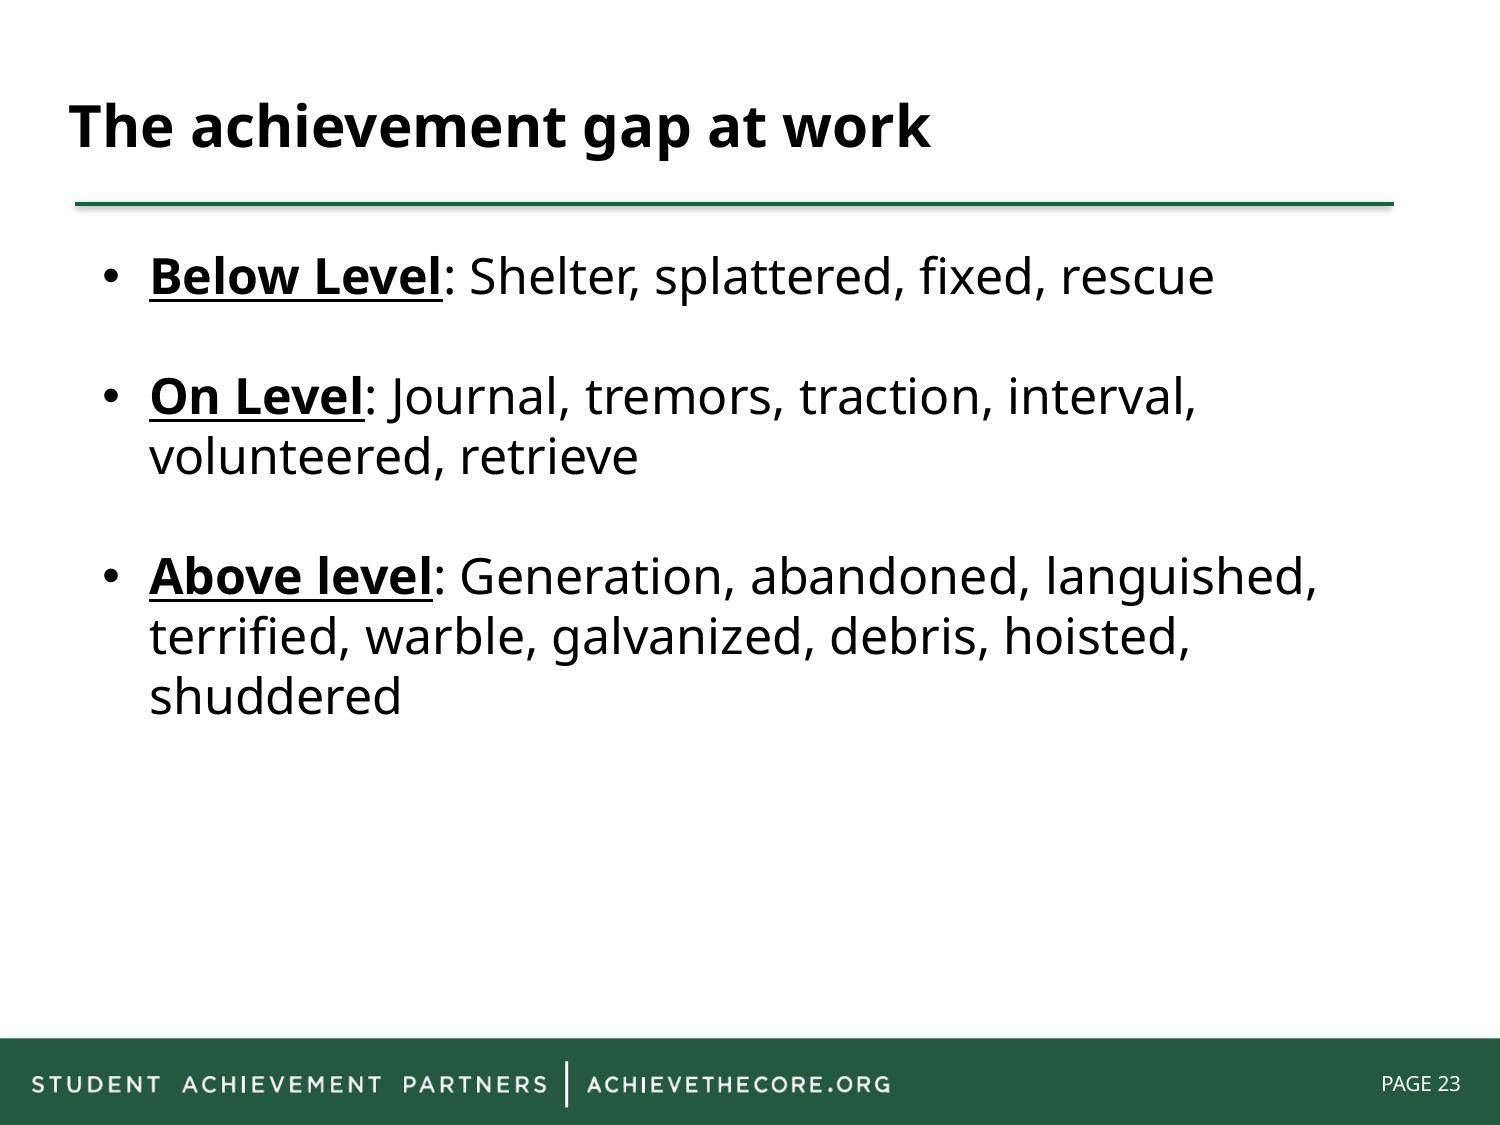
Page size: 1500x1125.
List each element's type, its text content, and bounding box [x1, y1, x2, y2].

text_box The achievement gap at work [53, 30, 1404, 218]
text_box Below Level: Shelter, splattered, fixed, rescue On Level: Journal, tremors, traction, interval, volunteered, retrieve Above level: Generation, abandoned, languished, terrified, warble, galvanized, debris, hoisted, shuddered [87, 237, 1400, 793]
